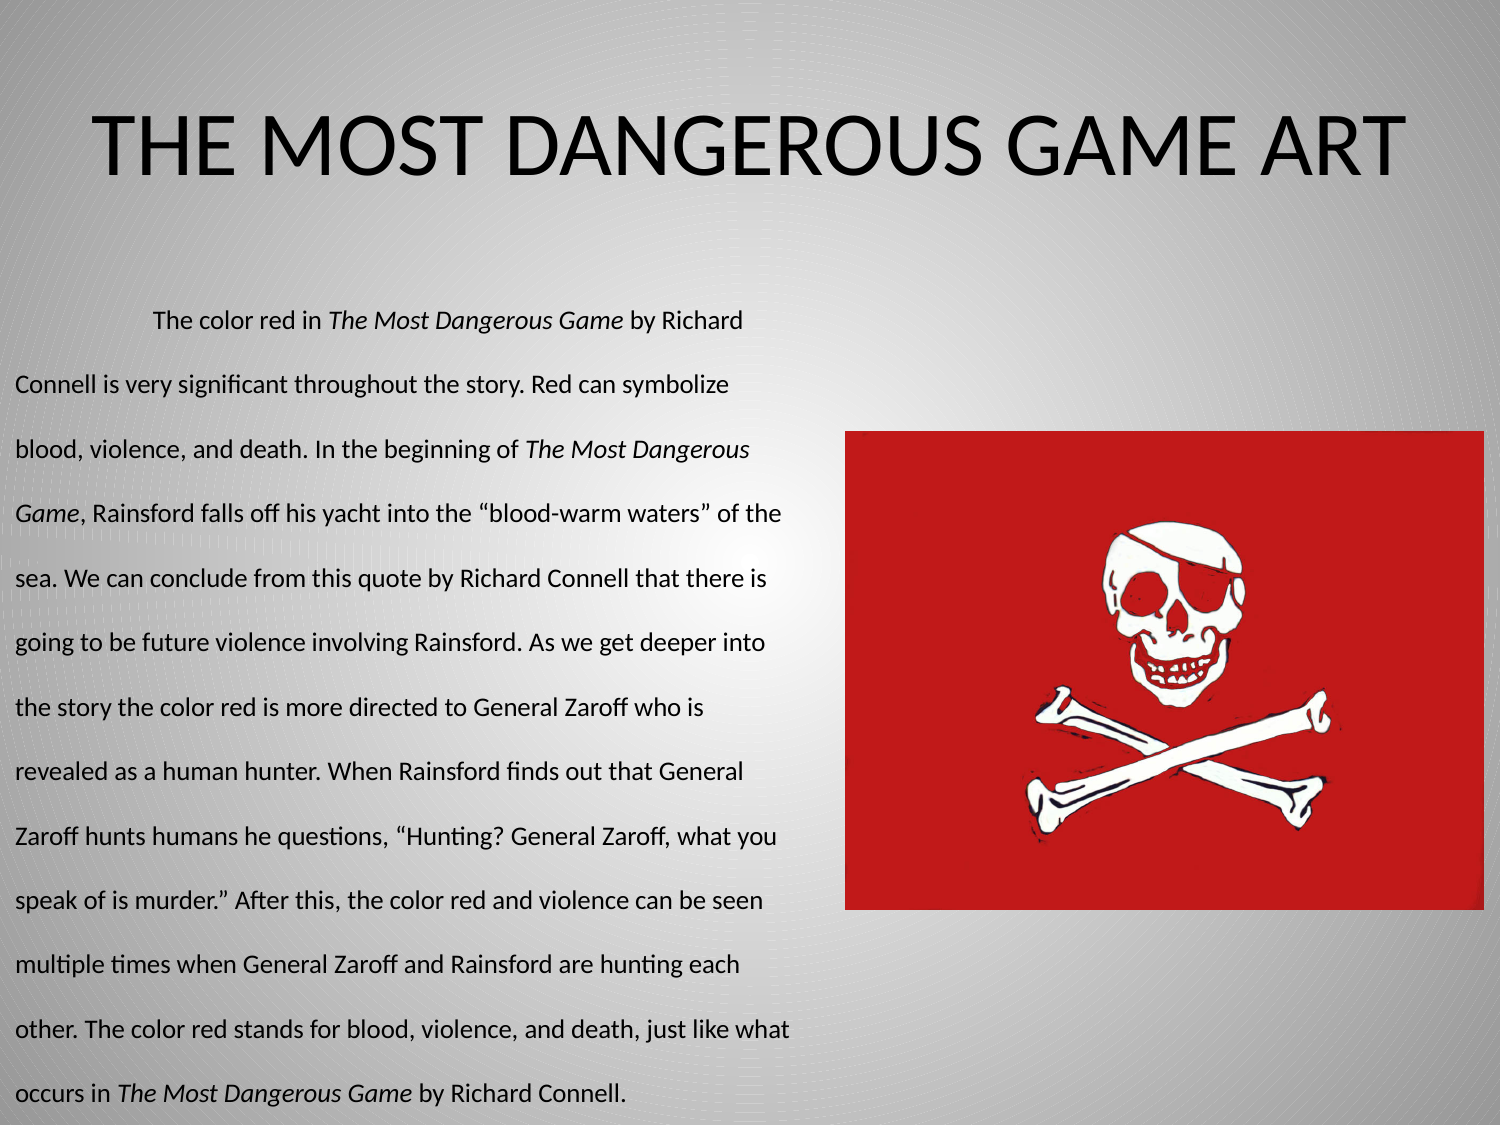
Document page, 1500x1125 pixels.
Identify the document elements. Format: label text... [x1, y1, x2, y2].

picture [845, 430, 1484, 910]
list The color red in The Most Dangerous Game by Richard Connell is very significant throughout the story. Red can symbolize blood, violence, and death. In the beginning of The Most Dangerous Game, Rainsford falls off his yacht into the “blood-warm waters” of the sea. We can conclude from this quote by Richard Connell that there is going to be future violence involving Rainsford. As we get deeper into the story the color red is more directed to General Zaroff who is revealed as a human hunter. When Rainsford finds out that General Zaroff hunts humans he questions, “Hunting? General Zaroff, what you speak of is murder.” After this, the color red and violence can be seen multiple times when General Zaroff and Rainsford are hunting each other. The color red stands for blood, violence, and death, just like what occurs in The Most Dangerous Game by Richard Connell. [0, 262, 814, 1125]
title THE MOST DANGEROUS GAME ART [75, 45, 1425, 233]
